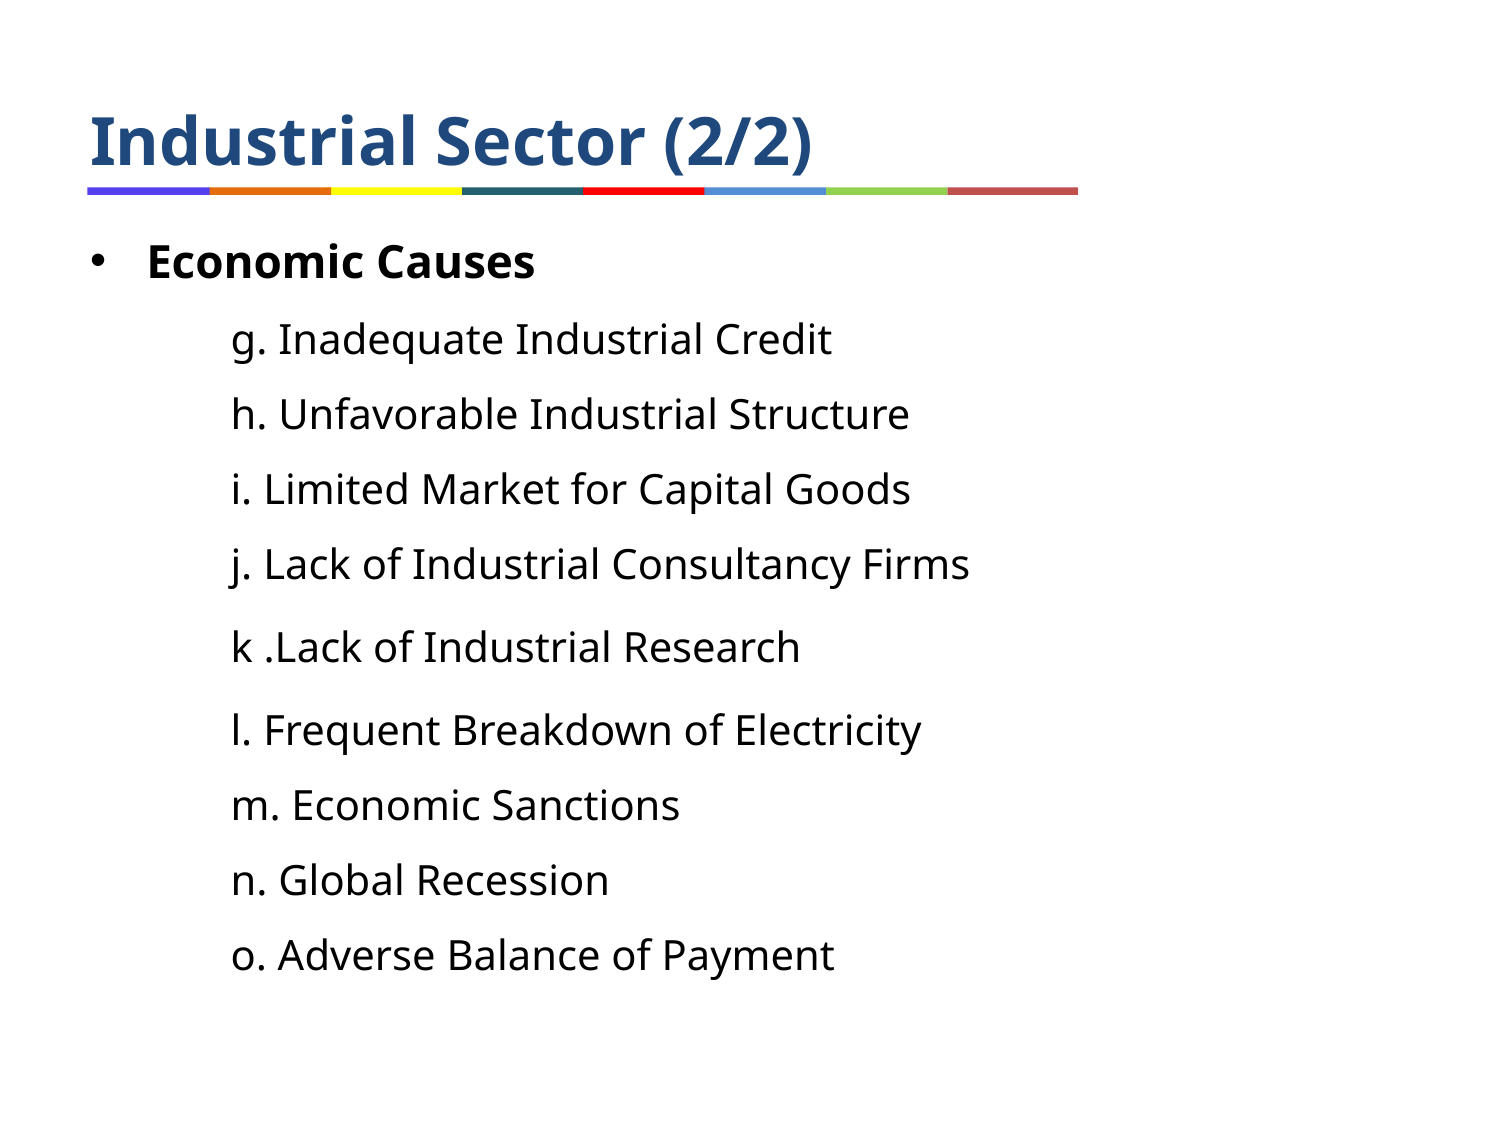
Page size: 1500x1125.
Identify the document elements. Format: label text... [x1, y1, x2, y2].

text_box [87, 187, 1079, 196]
list Economic Causes g. Inadequate Industrial Credit h. Unfavorable Industrial Structure i. Limited Market for Capital Goods j. Lack of Industrial Consultancy Firms k .Lack of Industrial Research l. Frequent Breakdown of Electricity m. Economic Sanctions n. Global Recession o. Adverse Balance of Payment [75, 224, 988, 968]
title Industrial Sector (2/2) [75, 45, 1425, 233]
